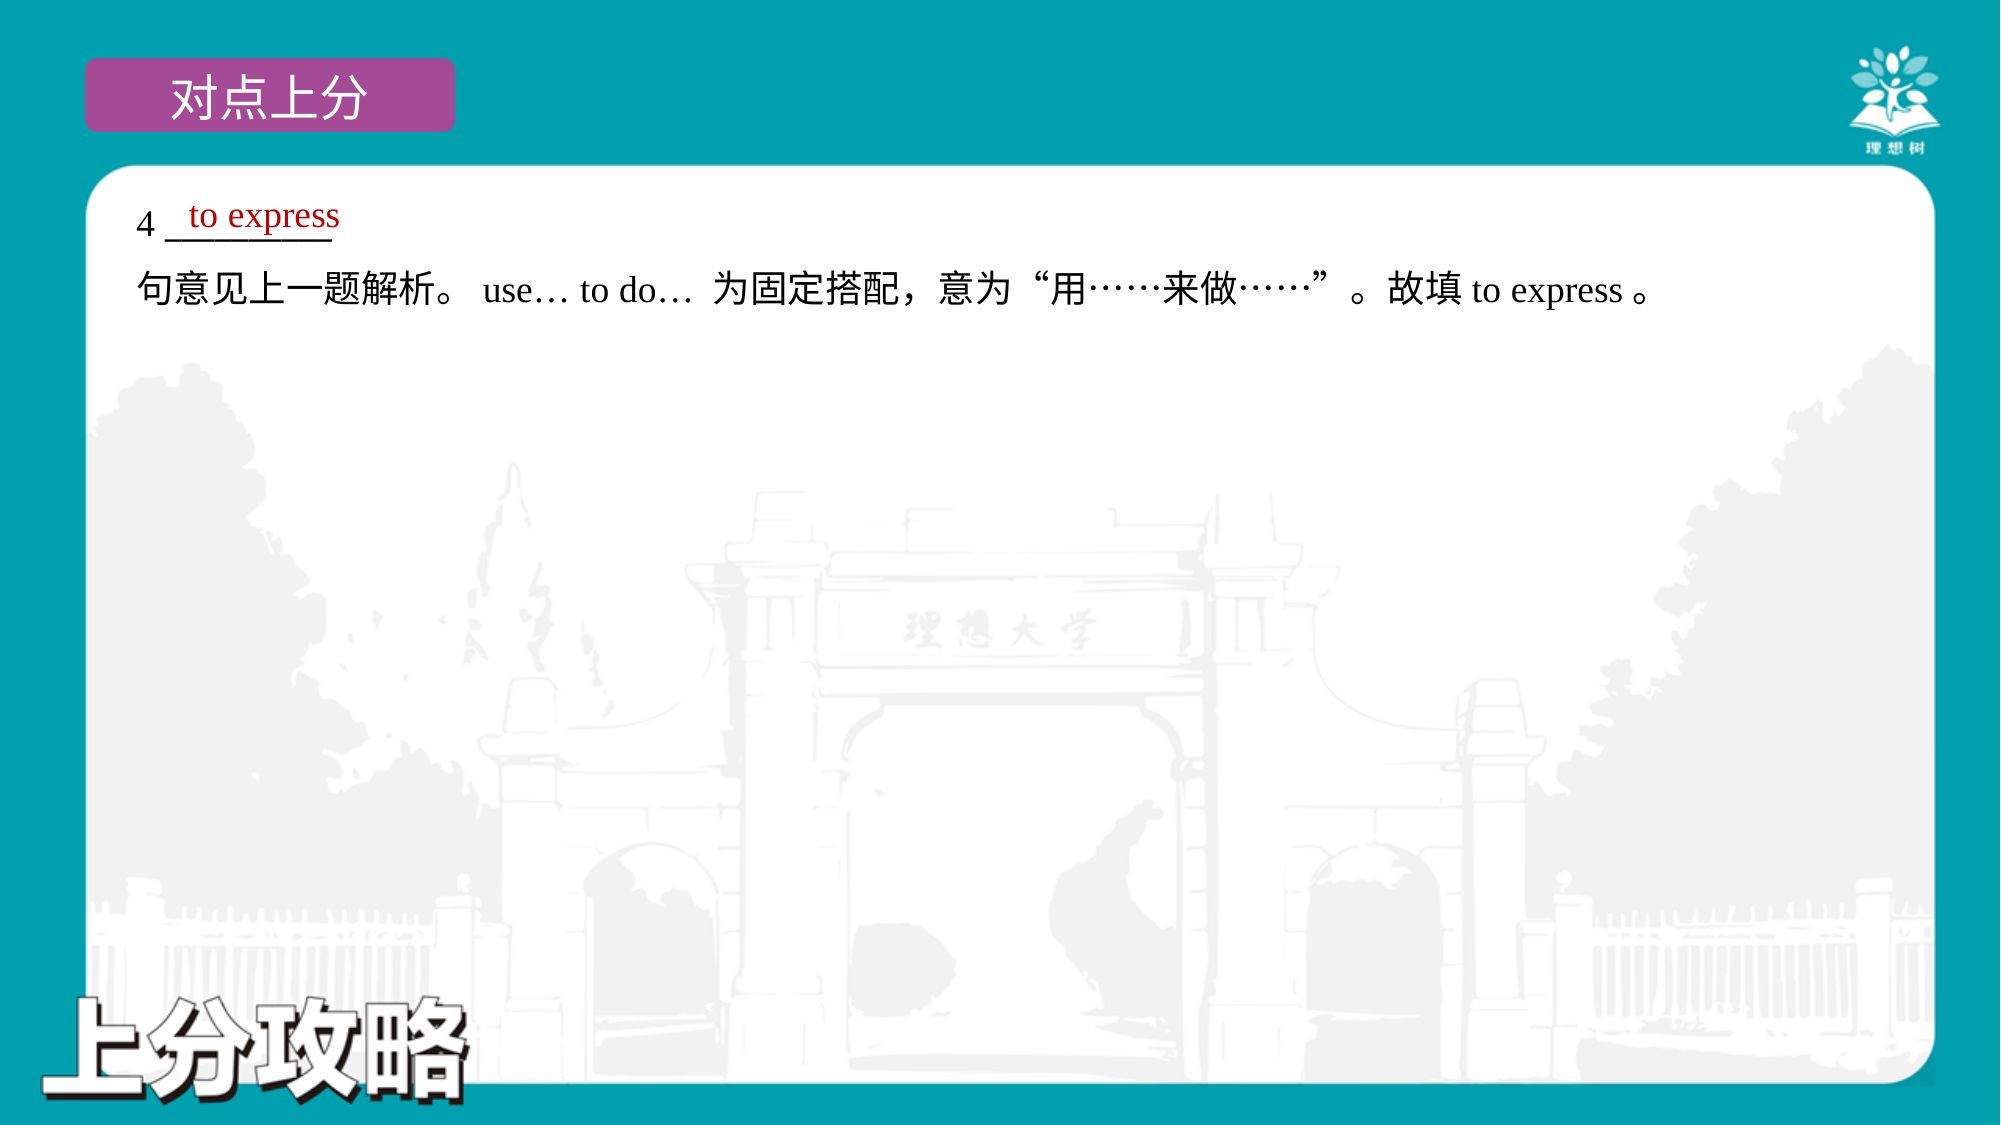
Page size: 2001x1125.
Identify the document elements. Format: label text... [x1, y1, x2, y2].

picture [0, 0, 2000, 1125]
text_box 4 __________ [136, 176, 1865, 237]
text_box to express [170, 168, 359, 228]
text_box 句意见上一题解析。use… to do… 为固定搭配，意为“用……来做……”。故填to express。 [136, 243, 1865, 303]
